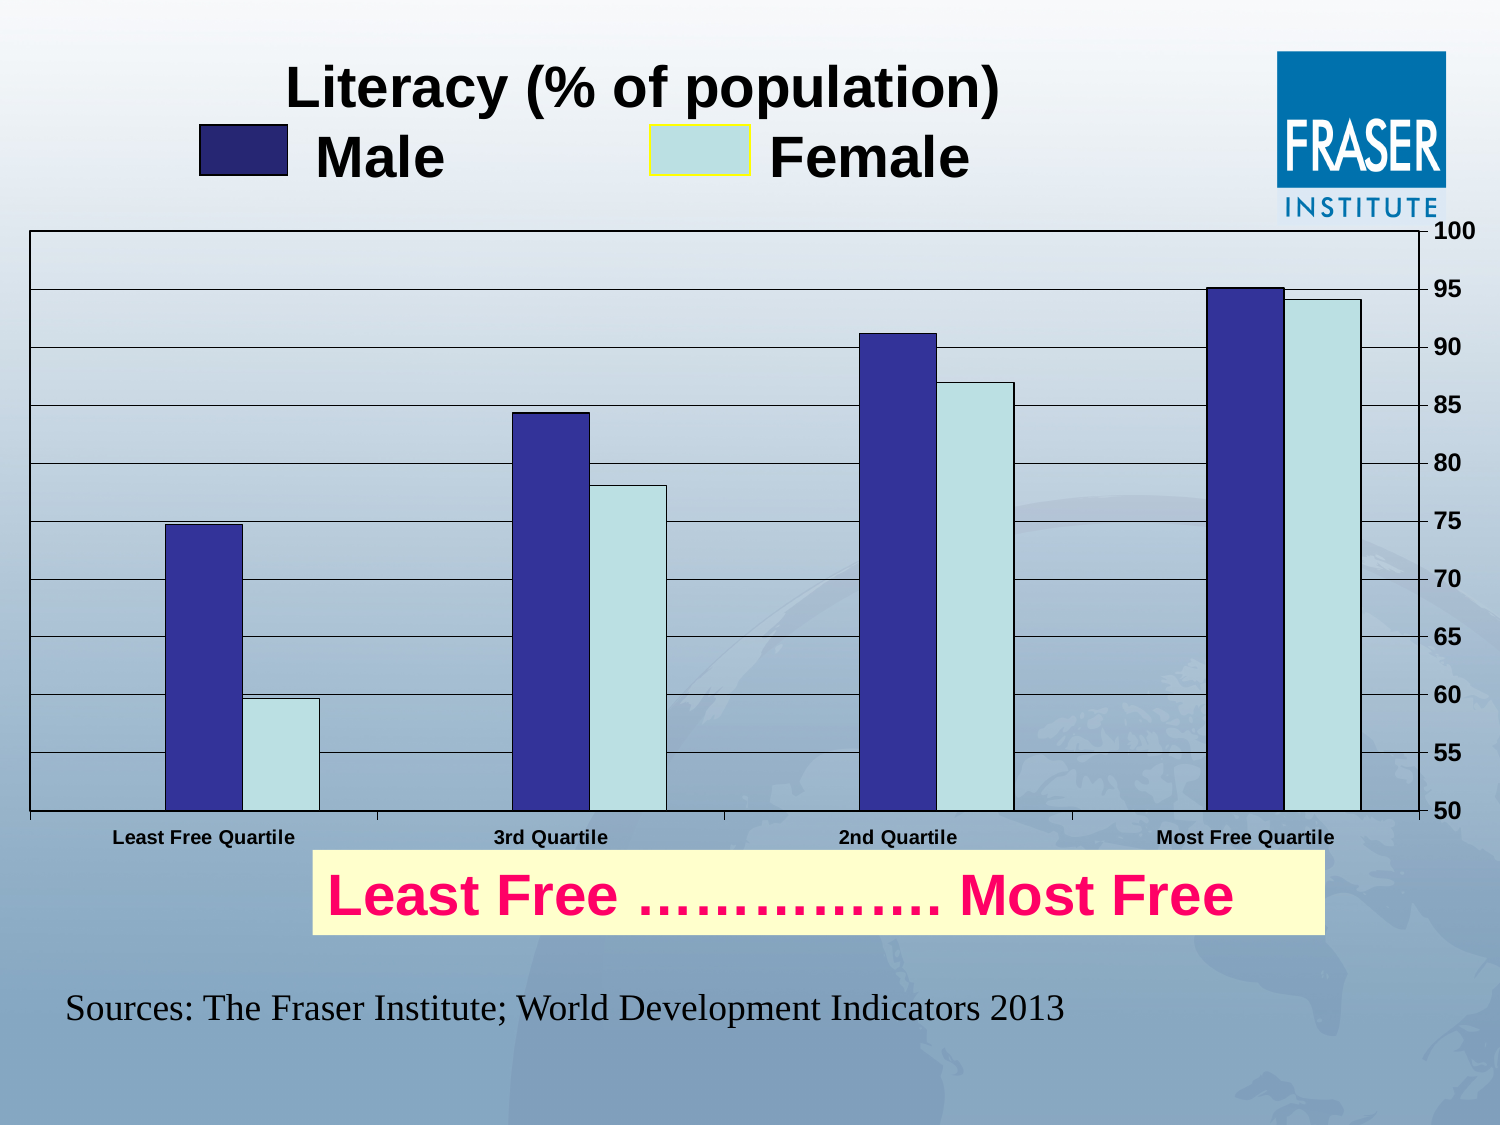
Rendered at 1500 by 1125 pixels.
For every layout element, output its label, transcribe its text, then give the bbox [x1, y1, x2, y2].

text_box Sources: The Fraser Institute; World Development Indicators 2013 [50, 974, 1500, 1036]
picture [0, 0, 1500, 1125]
text_box [199, 125, 288, 175]
title Literacy (% of population) Male Female [24, 37, 1263, 199]
chart [24, 199, 1500, 876]
text_box [650, 125, 750, 175]
text_box Least Free ……………. Most Free [312, 885, 1325, 936]
